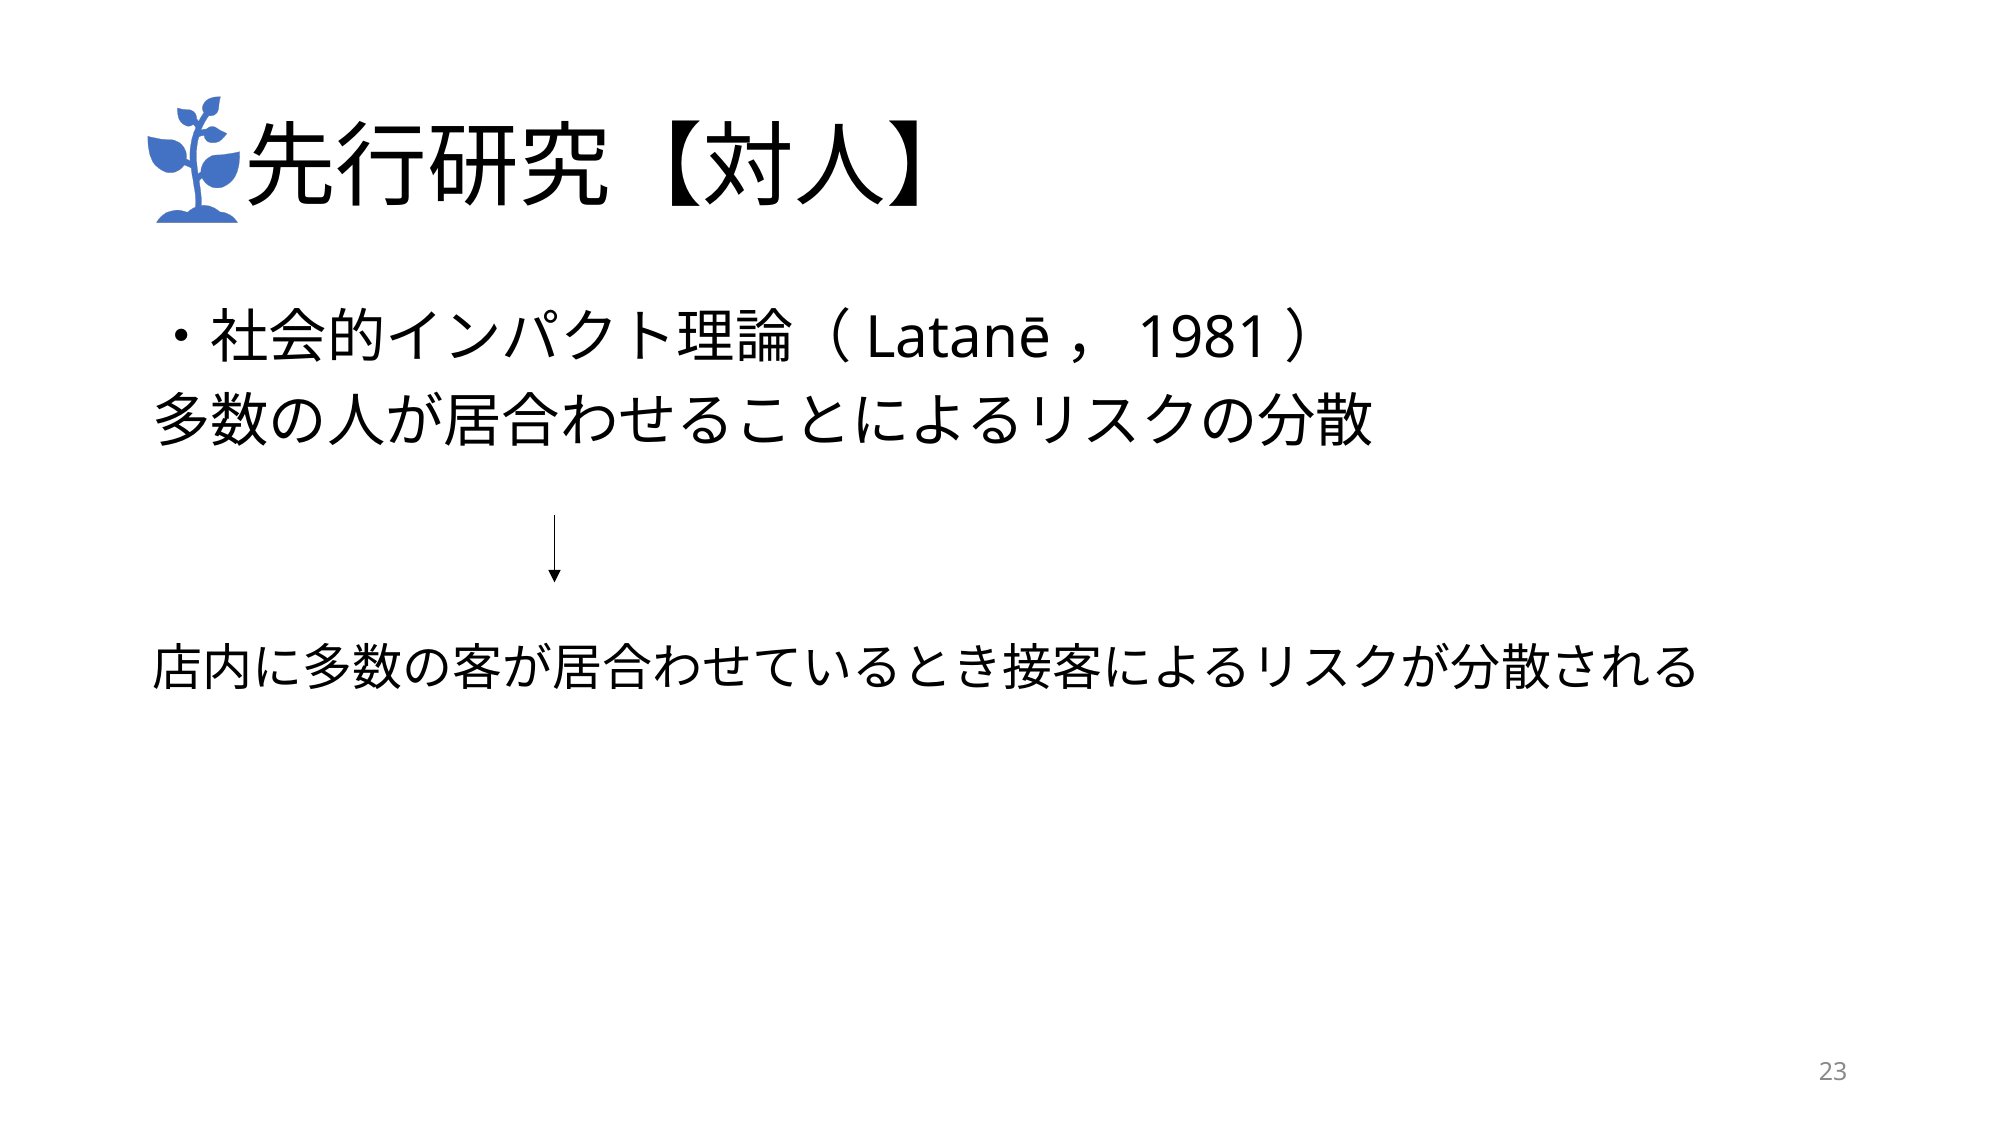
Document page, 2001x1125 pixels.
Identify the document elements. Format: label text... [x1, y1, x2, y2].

title 先行研究【対人】 [137, 59, 1863, 278]
picture [118, 84, 269, 235]
slide_number 23 [1412, 1042, 1863, 1103]
list ・社会的インパクト理論（Latanē，1981） 多数の人が居合わせることによるリスクの分散 店内に多数の客が居合わせているとき接客によるリスクが分散される [137, 299, 1863, 1014]
